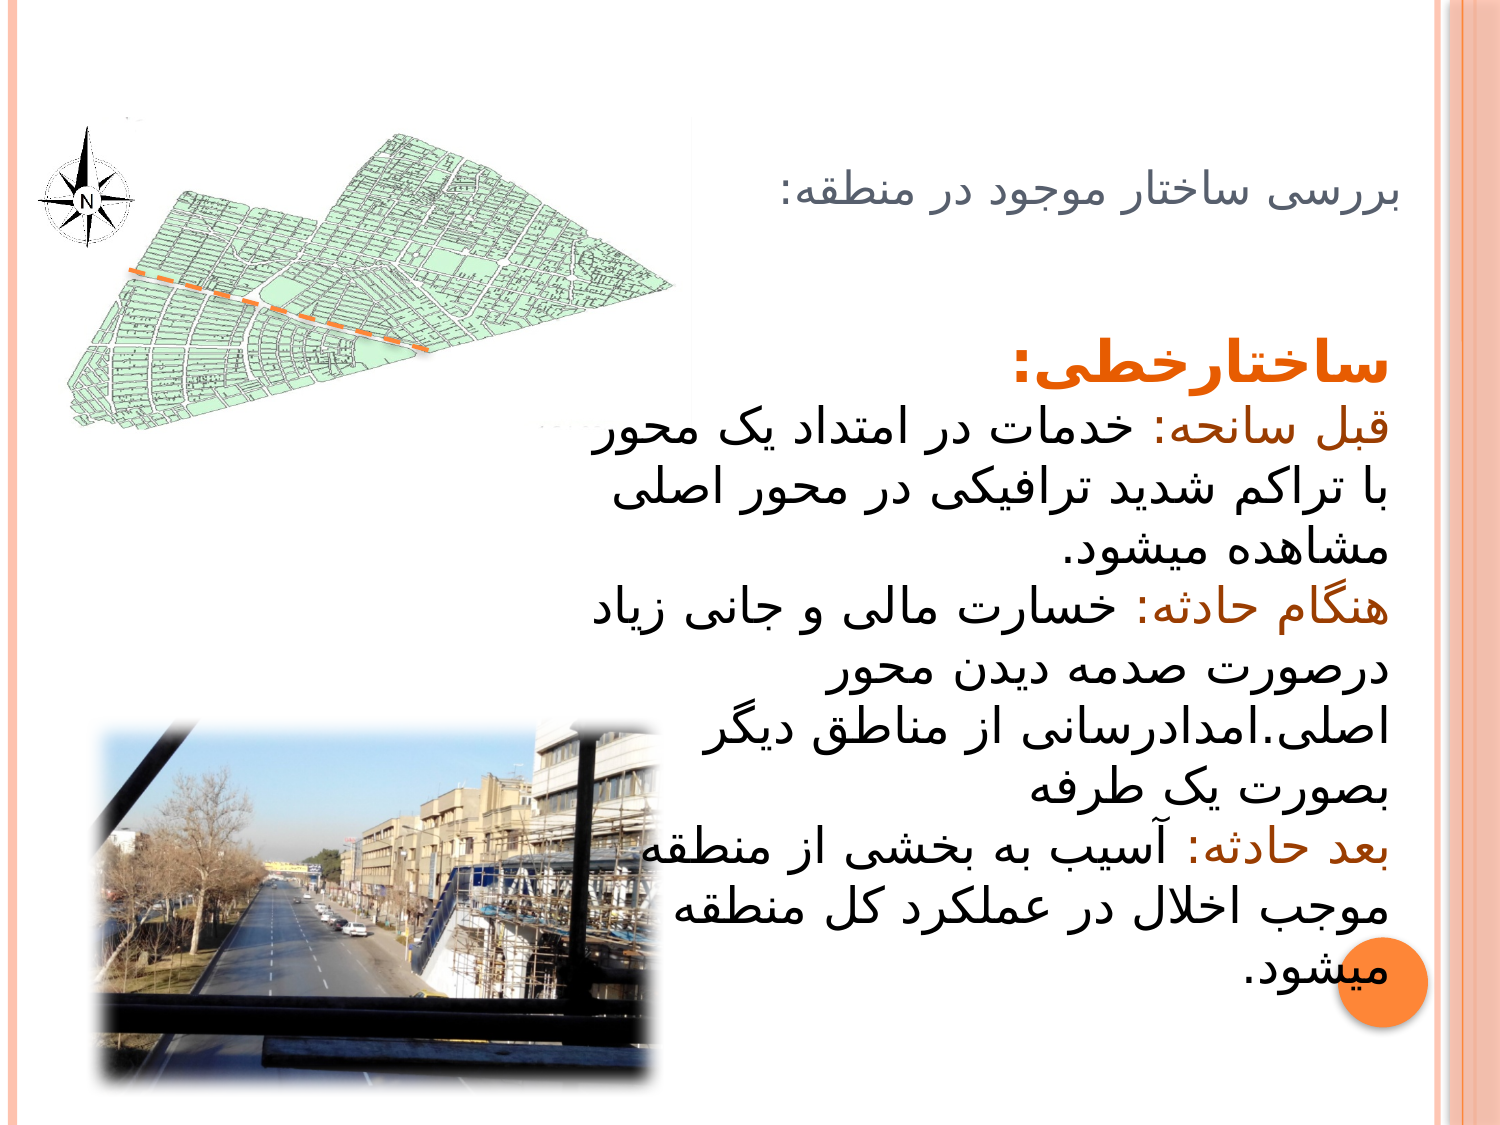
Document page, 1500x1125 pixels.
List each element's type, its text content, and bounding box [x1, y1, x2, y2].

picture [37, 116, 692, 434]
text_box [128, 268, 435, 353]
text_box بررسی ساختار موجود در منطقه: [703, 117, 1418, 221]
picture [84, 715, 665, 1098]
text_box ساختارخطی: قبل سانحه: خدمات در امتداد یک محور با تراکم شدید ترافیکی در محور اصلی مشاهده میشود. هنگام حادثه: خسارت مالی و جانی زیاد درصورت صدمه دیدن محور اصلی.امدادرسانی از مناطق دیگر بصورت یک طرفه بعد حادثه: آسیب به بخشی از منطقه موجب اخلال در عملکرد کل منطقه میشود. [562, 316, 1407, 1002]
